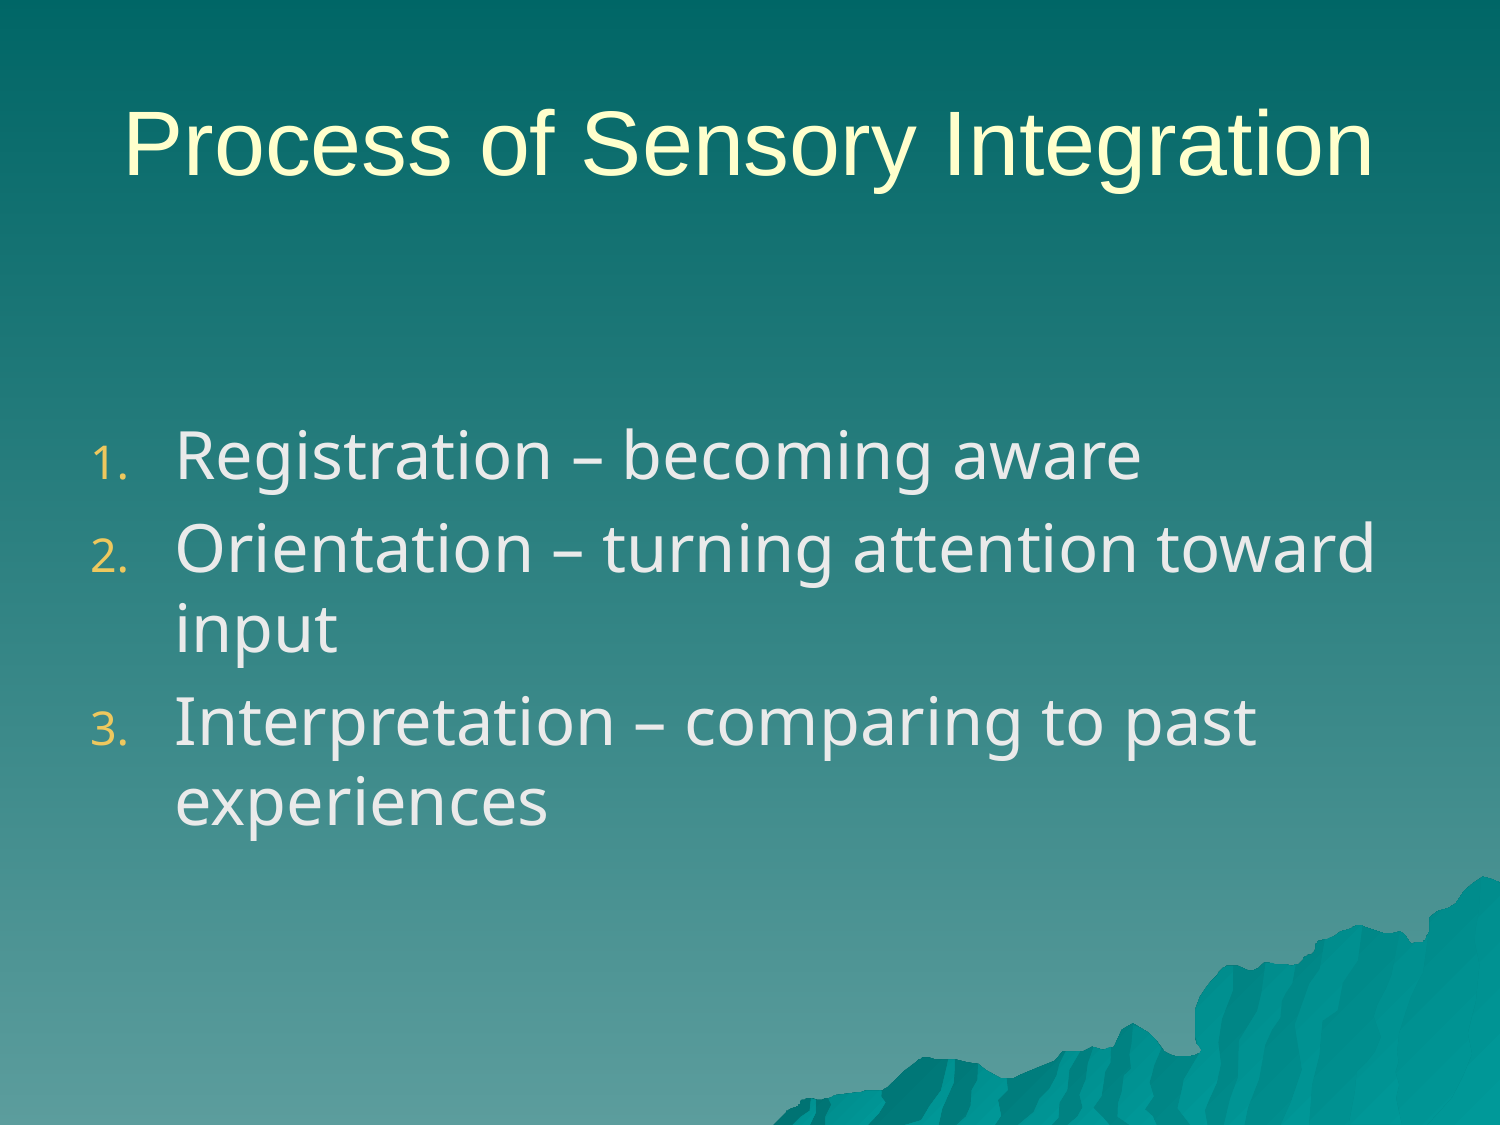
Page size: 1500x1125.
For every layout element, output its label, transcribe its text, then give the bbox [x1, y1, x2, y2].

title Process of Sensory Integration [74, 45, 1426, 124]
list Registration – becoming aware Orientation – turning attention toward input Interpretation – comparing to past experiences [74, 124, 1426, 881]
